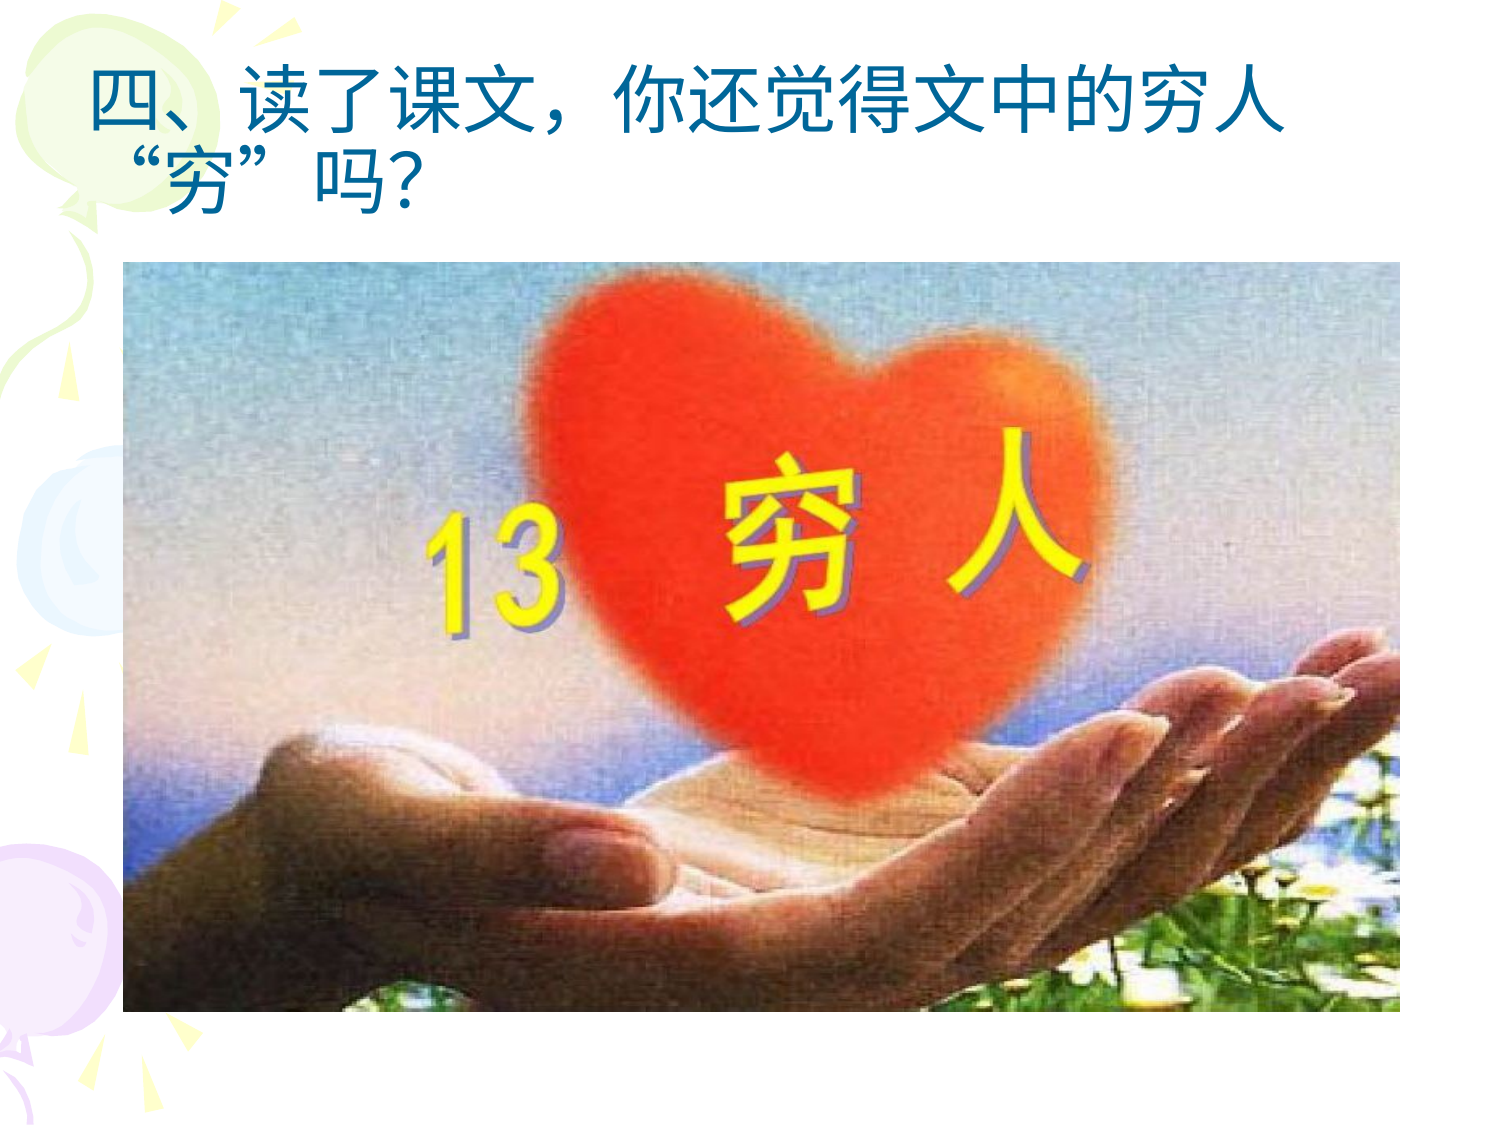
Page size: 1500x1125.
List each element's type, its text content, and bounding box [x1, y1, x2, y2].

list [123, 262, 1400, 1012]
title 四、读了课文，你还觉得文中的穷人“穷”吗？ [72, 16, 1426, 233]
